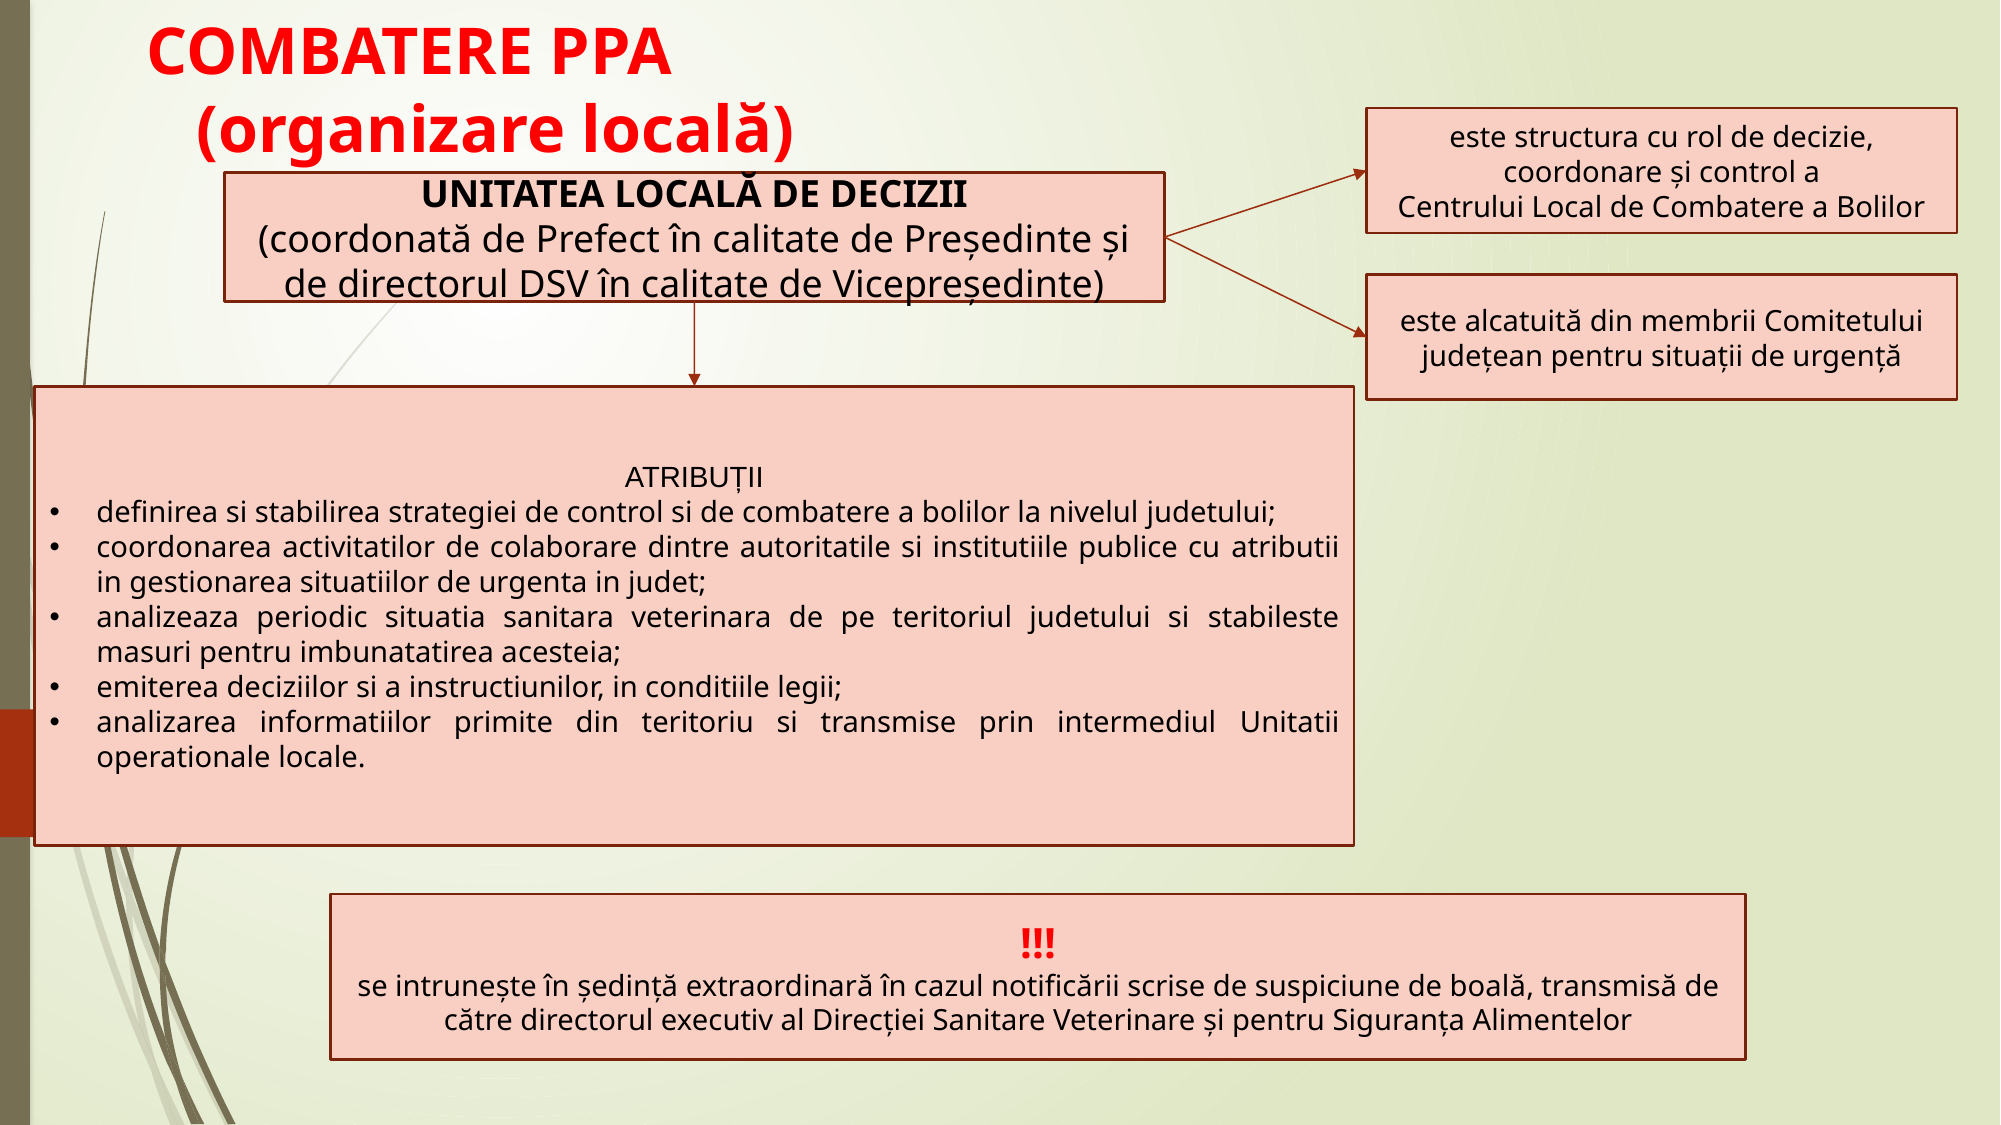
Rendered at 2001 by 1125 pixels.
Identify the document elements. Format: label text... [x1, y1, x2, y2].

text_box !!! se intrunește în ședință extraordinară în cazul notificării scrise de suspiciune de boală, transmisă de către directorul executiv al Direcției Sanitare Veterinare și pentru Siguranța Alimentelor [329, 893, 1747, 1061]
text_box UNITATEA LOCALĂ DE DECIZII (coordonată de Prefect în calitate de Președinte și de directorul DSV în calitate de Vicepreședinte) [223, 171, 1162, 303]
text_box este alcatuită din membrii Comitetului județean pentru situații de urgență [1365, 273, 1958, 401]
text_box este structura cu rol de decizie, coordonare și control a Centrului Local de Combatere a Bolilor [1365, 107, 1958, 234]
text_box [1164, 236, 1367, 338]
text_box ATRIBUȚII definirea si stabilirea strategiei de control si de combatere a bolilor la nivelul judetului; coordonarea activitatilor de colaborare dintre autoritatile si institutiile publice cu atributii in gestionarea situatiilor de urgenta in judet; analizeaza periodic situatia sanitara veterinara de pe teritoriul judetului si stabileste masuri pentru imbunatatirea acesteia; emiterea deciziilor si a instructiunilor, in conditiile legii; analizarea informatiilor primite din teritoriu si transmise prin intermediul Unitatii operationale locale. [33, 385, 1355, 847]
title COMBATERE PPA (organizare locală) [131, 0, 882, 173]
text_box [1164, 170, 1367, 236]
